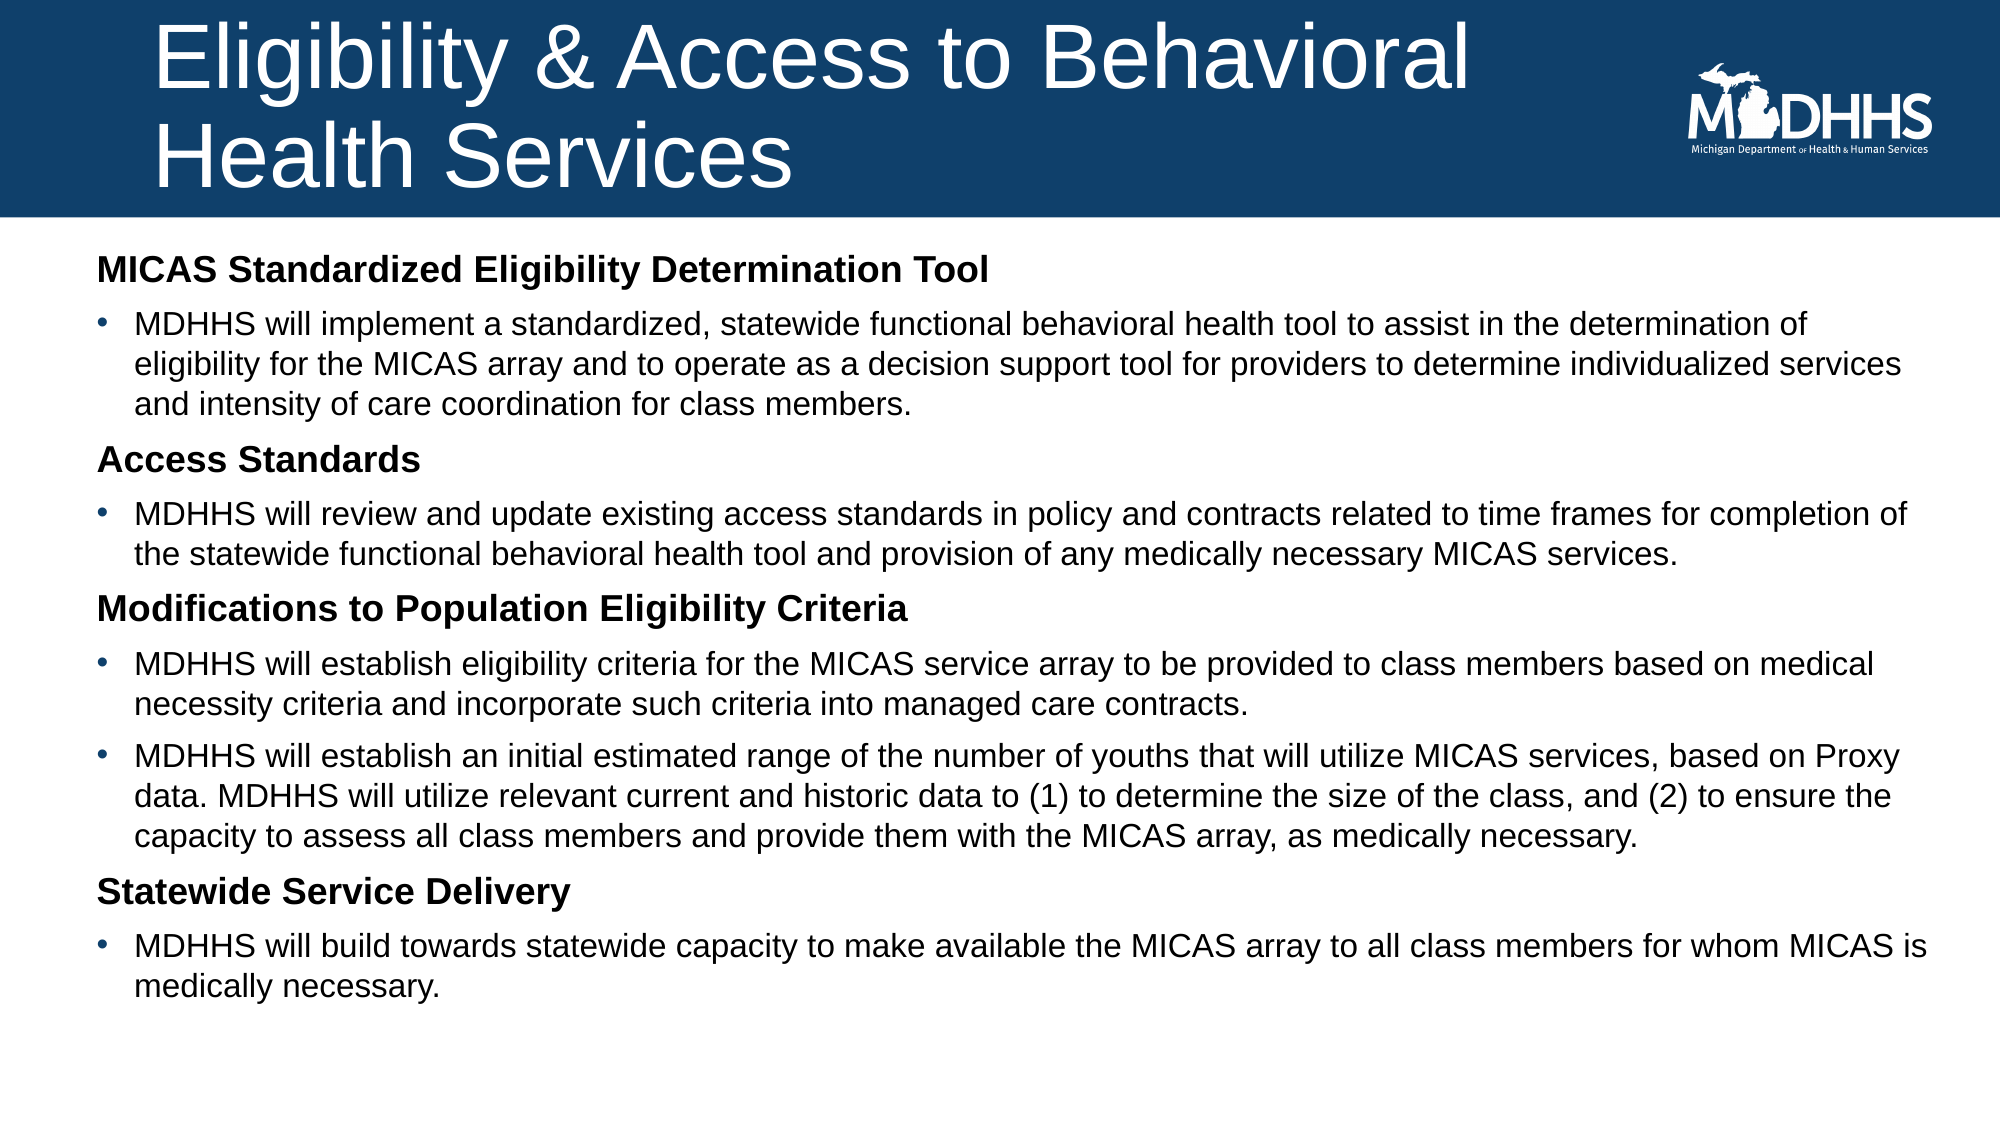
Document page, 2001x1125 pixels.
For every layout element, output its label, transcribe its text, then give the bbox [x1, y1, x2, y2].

picture [1688, 63, 1932, 155]
list MICAS Standardized Eligibility Determination Tool MDHHS will implement a standardized, statewide functional behavioral health tool to assist in the determination of eligibility for the MICAS array and to operate as a decision support tool for providers to determine individualized services and intensity of care coordination for class members. Access Standards MDHHS will review and update existing access standards in policy and contracts related to time frames for completion of the statewide functional behavioral health tool and provision of any medically necessary MICAS services. Modifications to Population Eligibility Criteria MDHHS will establish eligibility criteria for the MICAS service array to be provided to class members based on medical necessity criteria and incorporate such criteria into managed care contracts. MDHHS will establish an initial estimated range of the number of youths that will utilize MICAS services, based on Proxy data. MDHHS will utilize relevant current and historic data to (1) to determine the size of the class, and (2) to ensure the capacity to assess all class members and provide them with the MICAS array, as medically necessary. Statewide Service Delivery MDHHS will build towards statewide capacity to make available the MICAS array to all class members for whom MICAS is medically necessary. [81, 237, 1957, 1105]
title Eligibility & Access to Behavioral Health Services [137, 0, 1621, 218]
